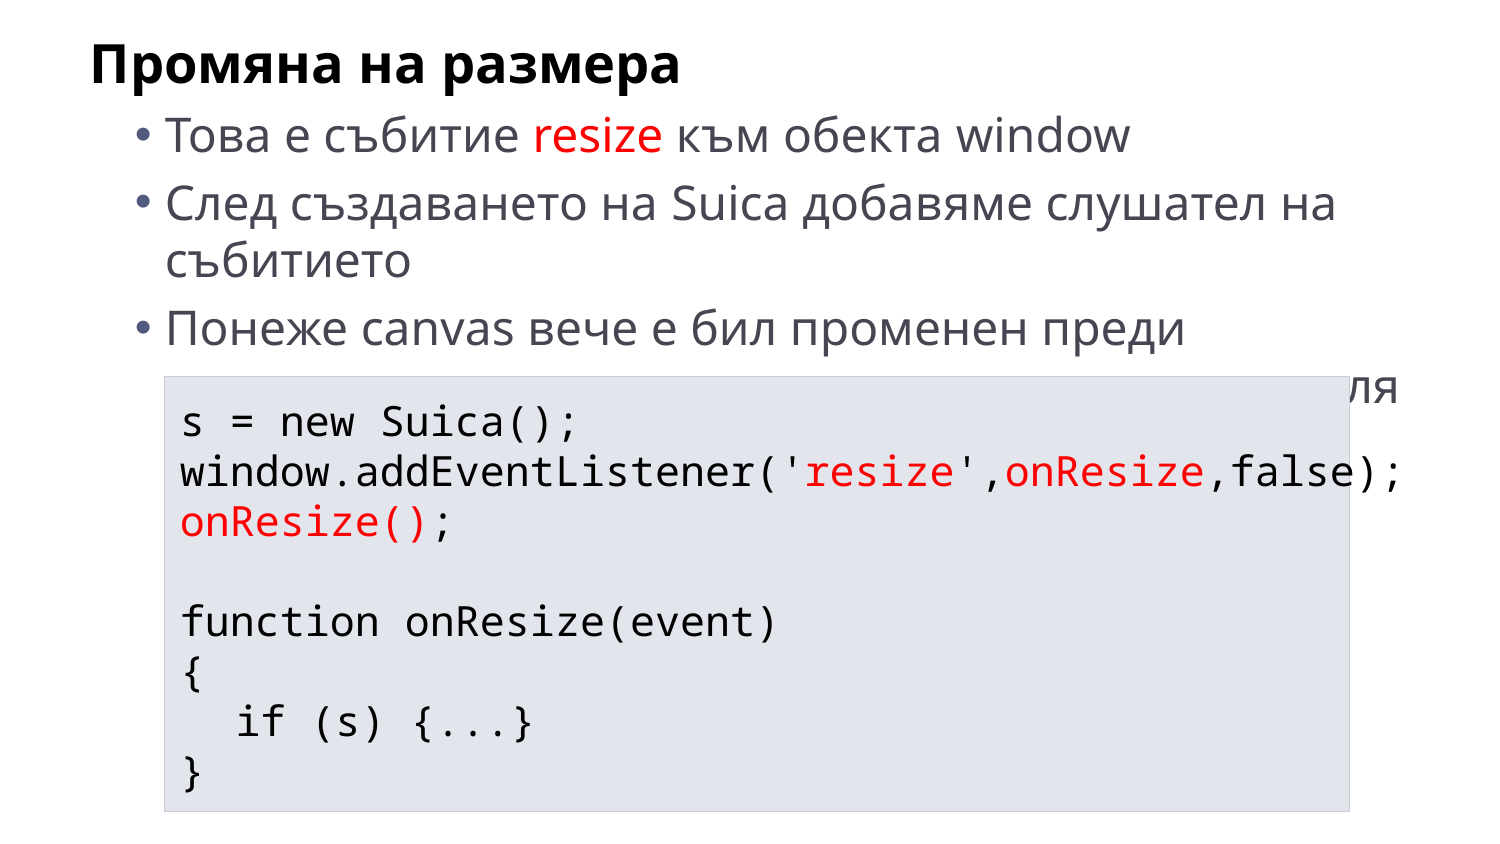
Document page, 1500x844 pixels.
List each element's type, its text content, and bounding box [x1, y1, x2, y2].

list Промяна на размера Това е събитие resize към обекта window След създаването на Suica добавяме слушател на събитието Понеже canvas вече е бил променен преди създаването на слушателя, изпълняваме слушателя „ръчно“ [75, 21, 1475, 835]
text_box s = new Suica(); window.addEventListener('resize',onResize,false); onResize(); function onResize(event) { if (s) {...} } [164, 376, 1350, 812]
